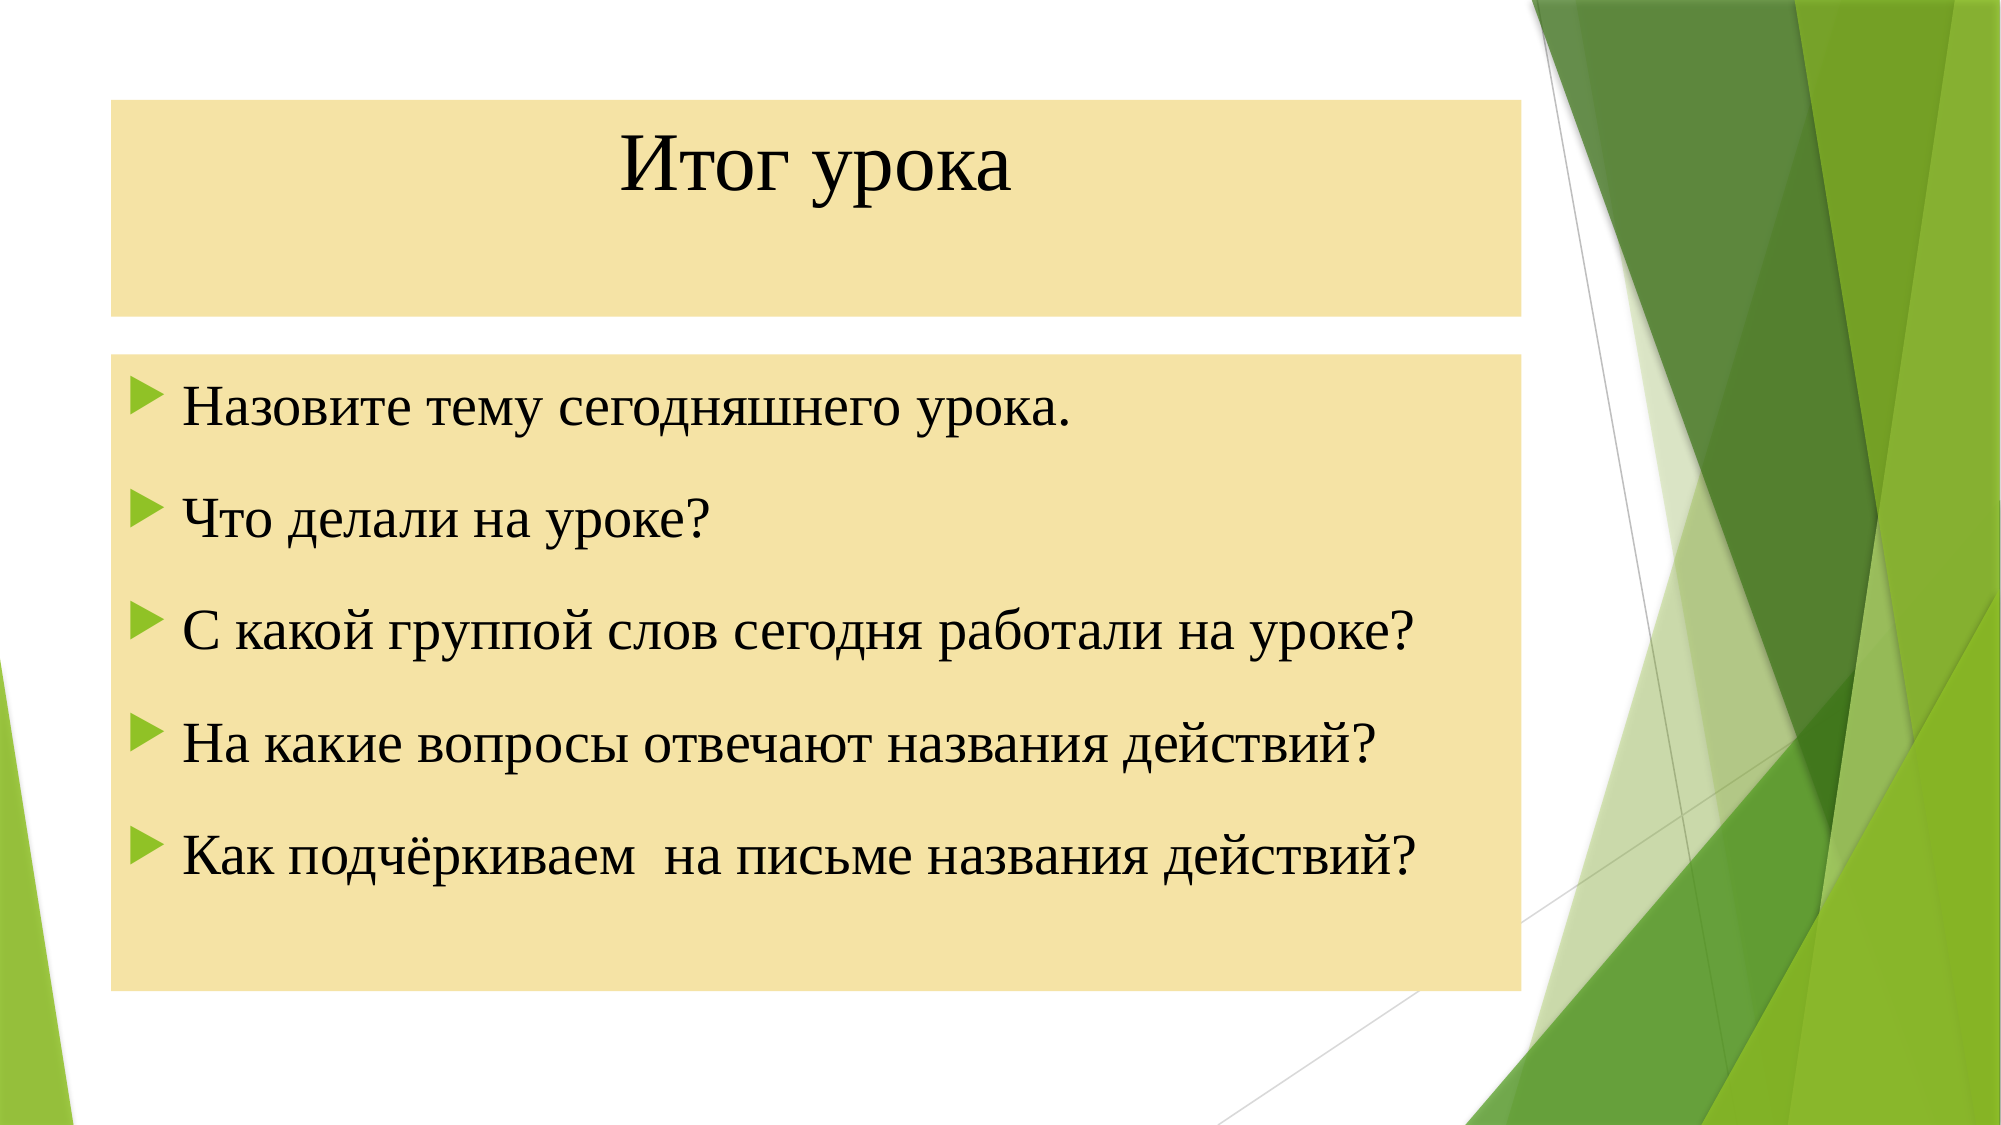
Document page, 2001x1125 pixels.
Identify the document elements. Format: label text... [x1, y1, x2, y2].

title Итог урока [111, 99, 1522, 317]
list Назовите тему сегодняшнего урока. Что делали на уроке? С какой группой слов сегодня работали на уроке? На какие вопросы отвечают названия действий? Как подчёркиваем на письме названия действий? [111, 354, 1522, 992]
